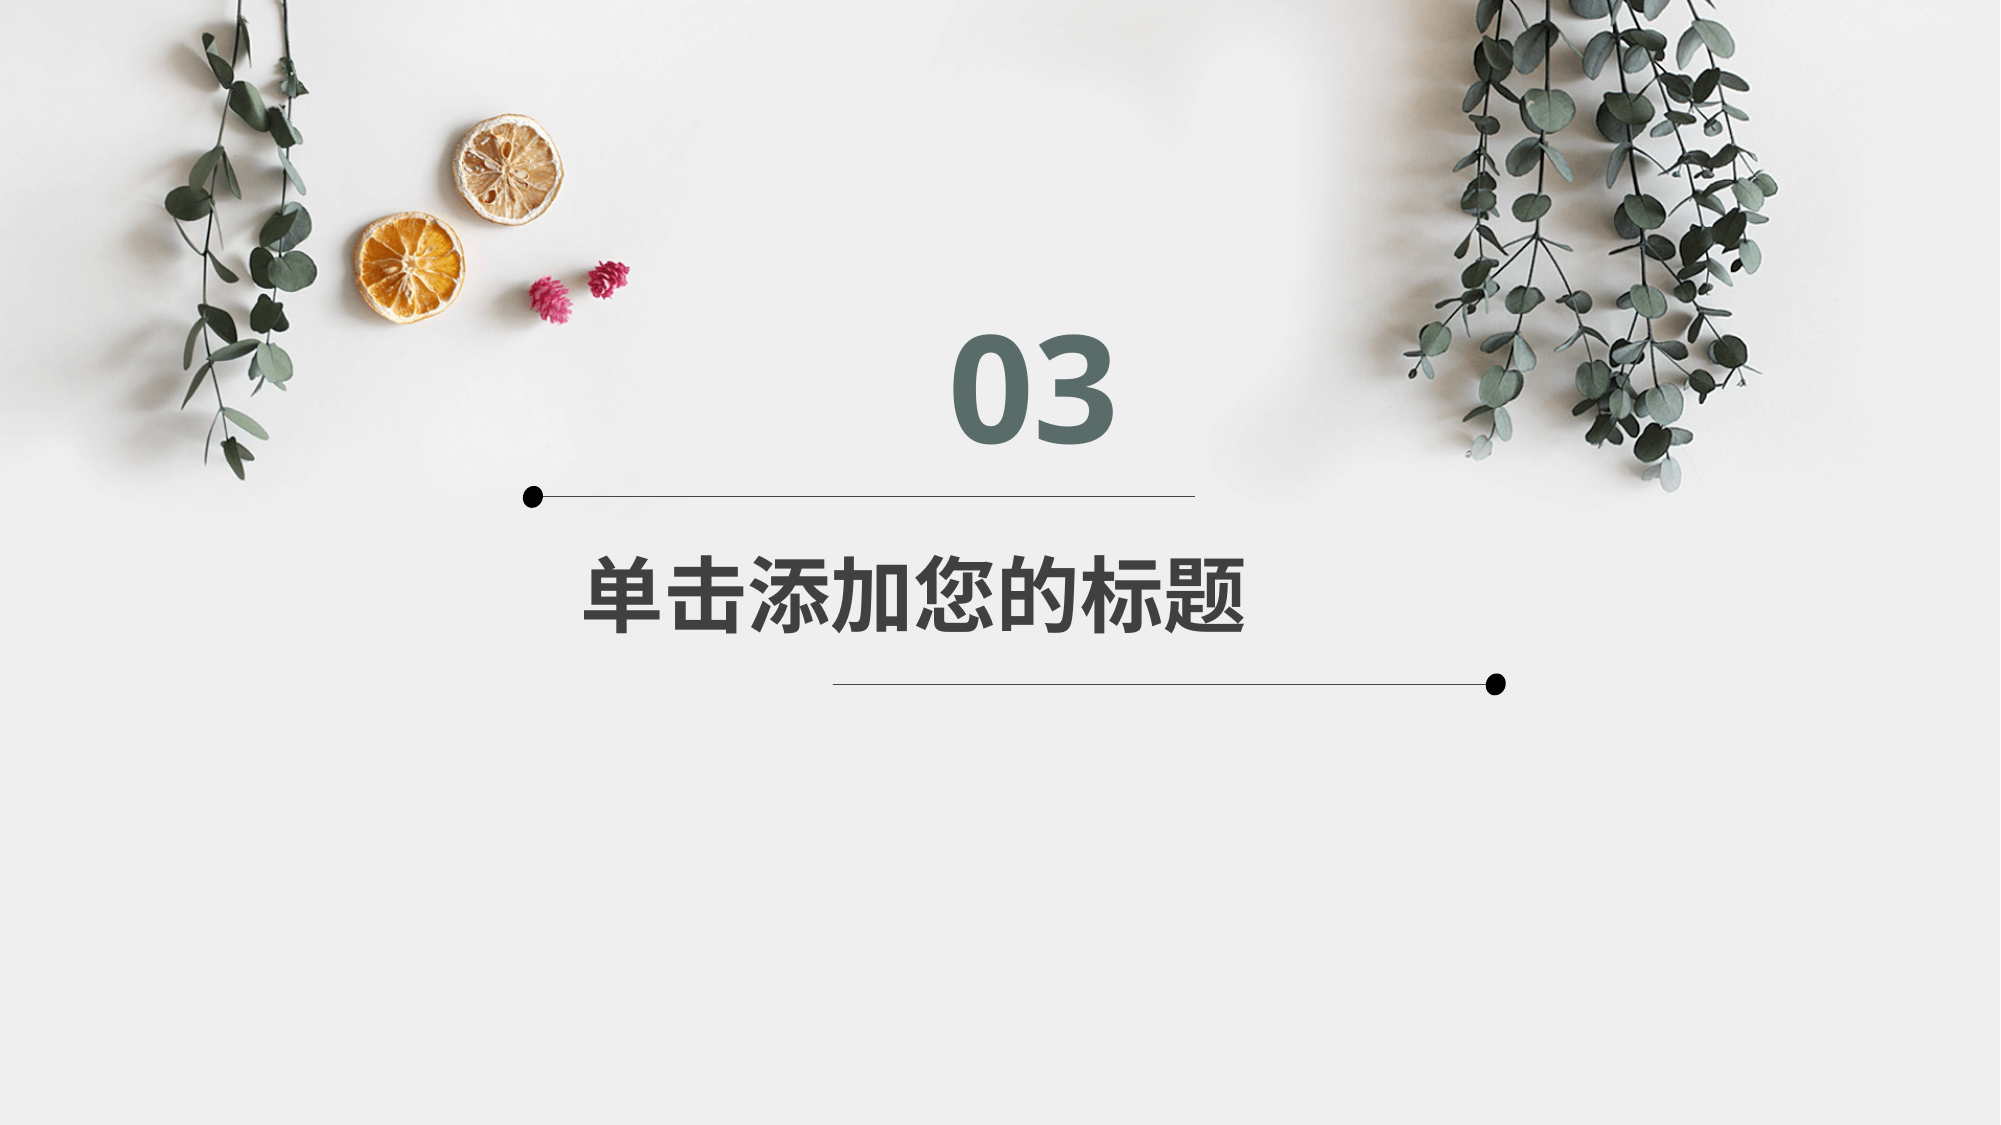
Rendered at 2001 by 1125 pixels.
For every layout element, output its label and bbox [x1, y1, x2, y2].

text_box [523, 485, 1196, 509]
text_box [833, 673, 1506, 696]
picture [0, 0, 2000, 1125]
